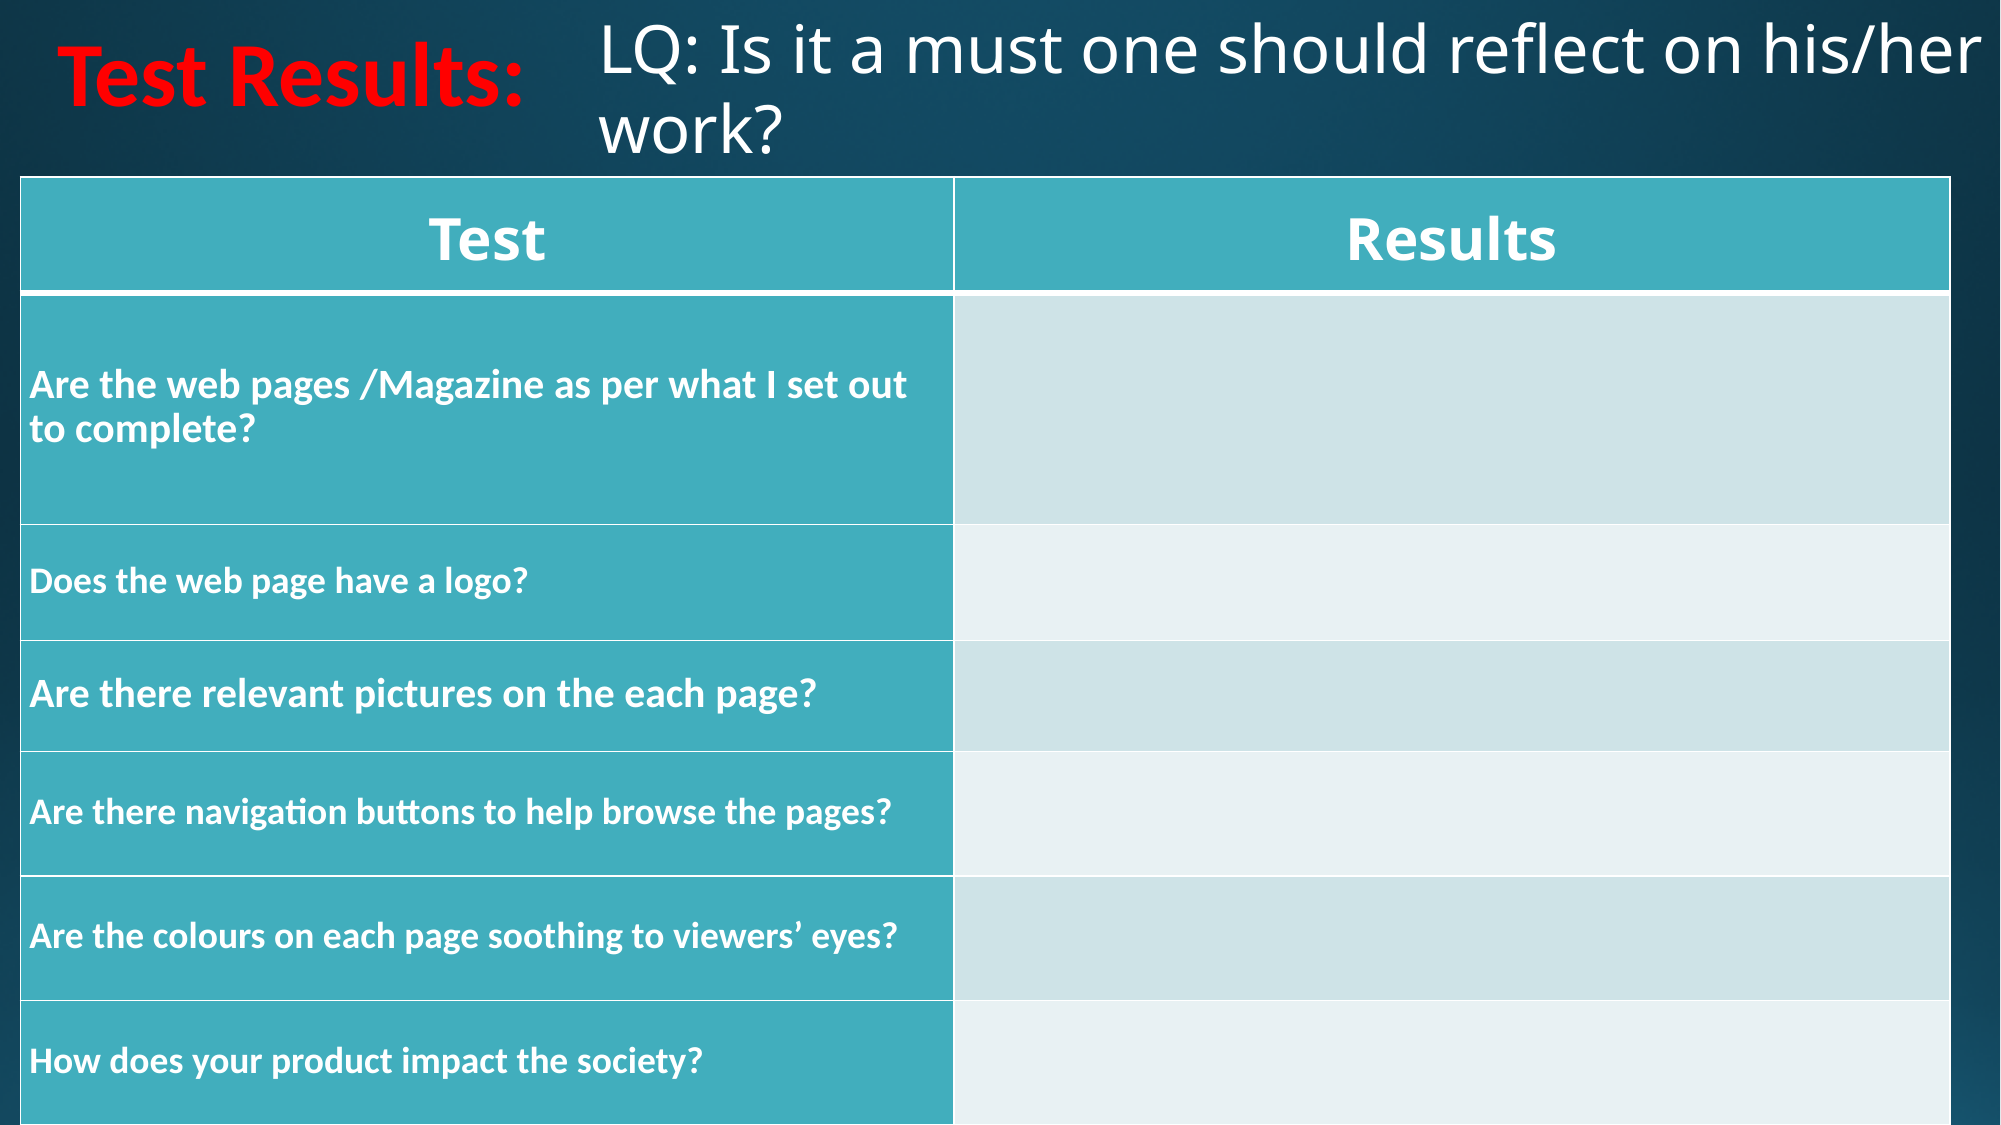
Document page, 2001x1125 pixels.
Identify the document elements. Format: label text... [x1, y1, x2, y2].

picture [0, 0, 954, 1125]
table_header Results [955, 178, 1949, 290]
picture [1951, 0, 2001, 1125]
text_box LQ: Is it a must one should reflect on his/her work? [583, 0, 2000, 175]
table_cell [955, 752, 1949, 875]
table_cell [955, 877, 1949, 1000]
text_box Test Results: [42, 0, 583, 133]
table_cell [955, 296, 1949, 524]
table_cell [955, 641, 1949, 751]
table_cell [955, 525, 1949, 640]
table_cell How does your product impact the society? [21, 1001, 953, 1124]
table_cell Are the colours on each page soothing to viewers’ eyes? [21, 877, 953, 1000]
table_cell Does the web page have a logo? [21, 525, 953, 640]
table_cell Are the web pages /Magazine as per what I set out to complete? [21, 296, 953, 524]
table_cell [955, 1001, 1949, 1124]
table_cell Are there navigation buttons to help browse the pages? [21, 752, 953, 875]
table_header Test [21, 178, 953, 290]
table_cell Are there relevant pictures on the each page? [21, 641, 953, 751]
